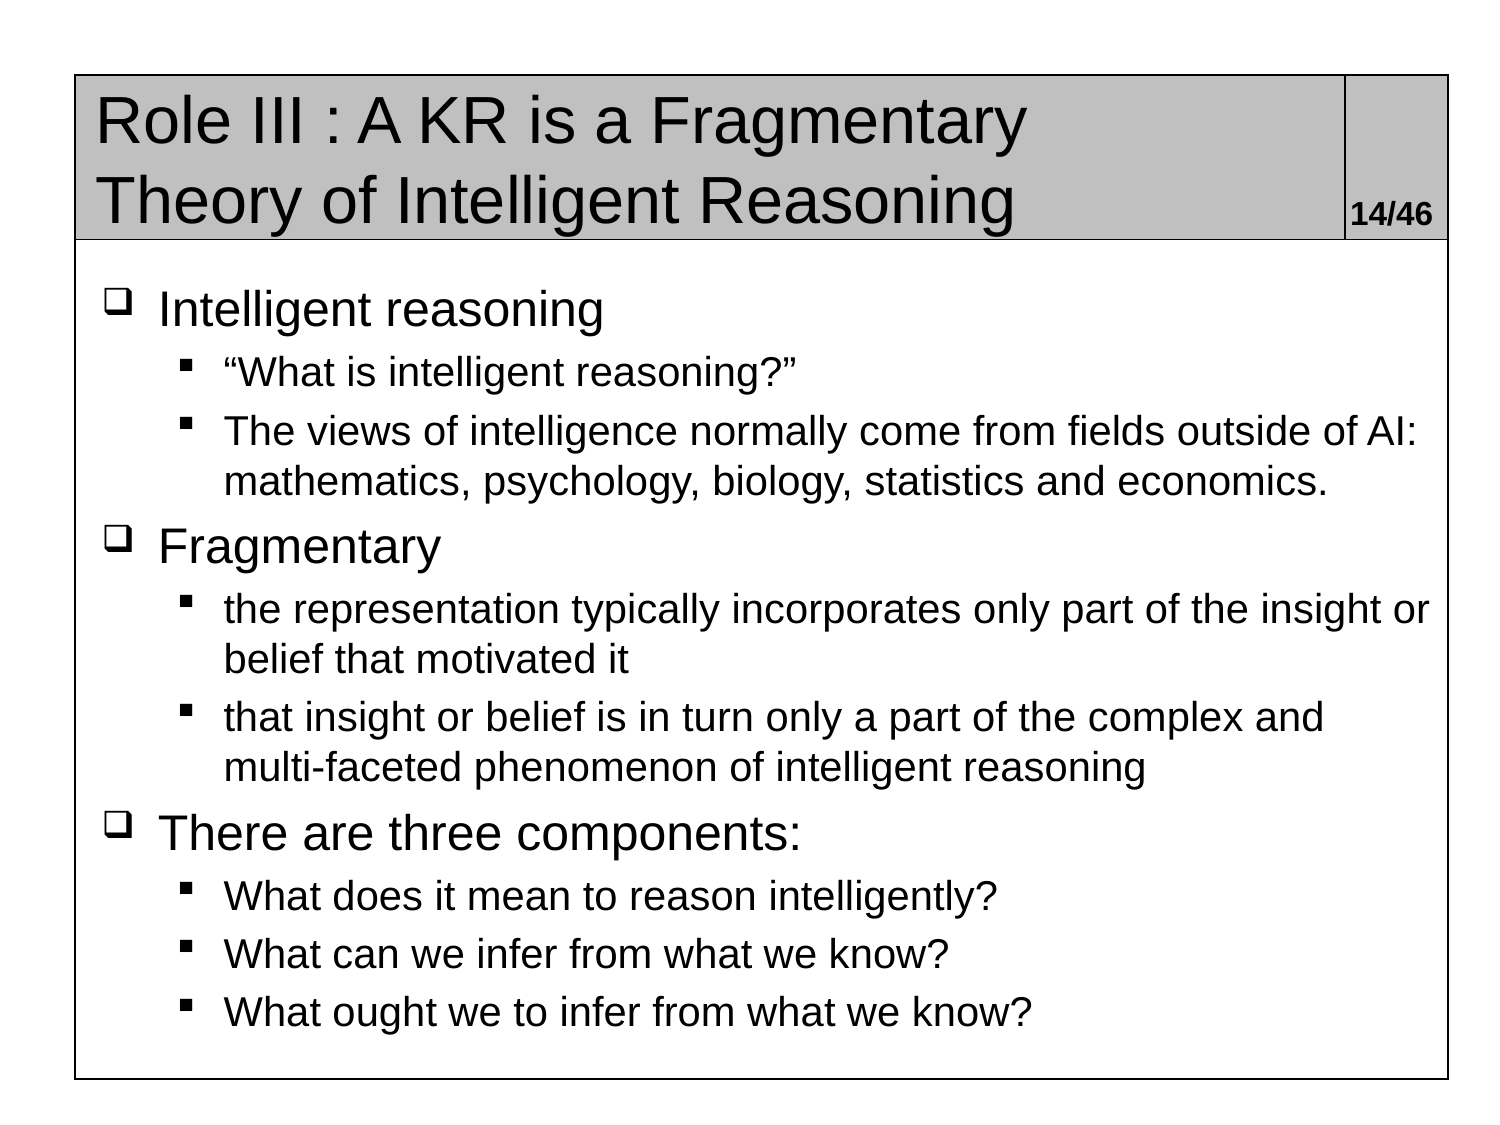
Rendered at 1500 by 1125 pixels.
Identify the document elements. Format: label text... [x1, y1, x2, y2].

list Intelligent reasoning “What is intelligent reasoning?” The views of intelligence normally come from fields outside of AI: mathematics, psychology, biology, statistics and economics. Fragmentary the representation typically incorporates only part of the insight or belief that motivated it that insight or belief is in turn only a part of the complex and multi-faceted phenomenon of intelligent reasoning There are three components: What does it mean to reason intelligently? What can we infer from what we know? What ought we to infer from what we know? [74, 239, 1449, 1080]
slide_number 14/46 [1346, 74, 1449, 239]
title Role III : A KR is a Fragmentary Theory of Intelligent Reasoning [74, 74, 1346, 239]
